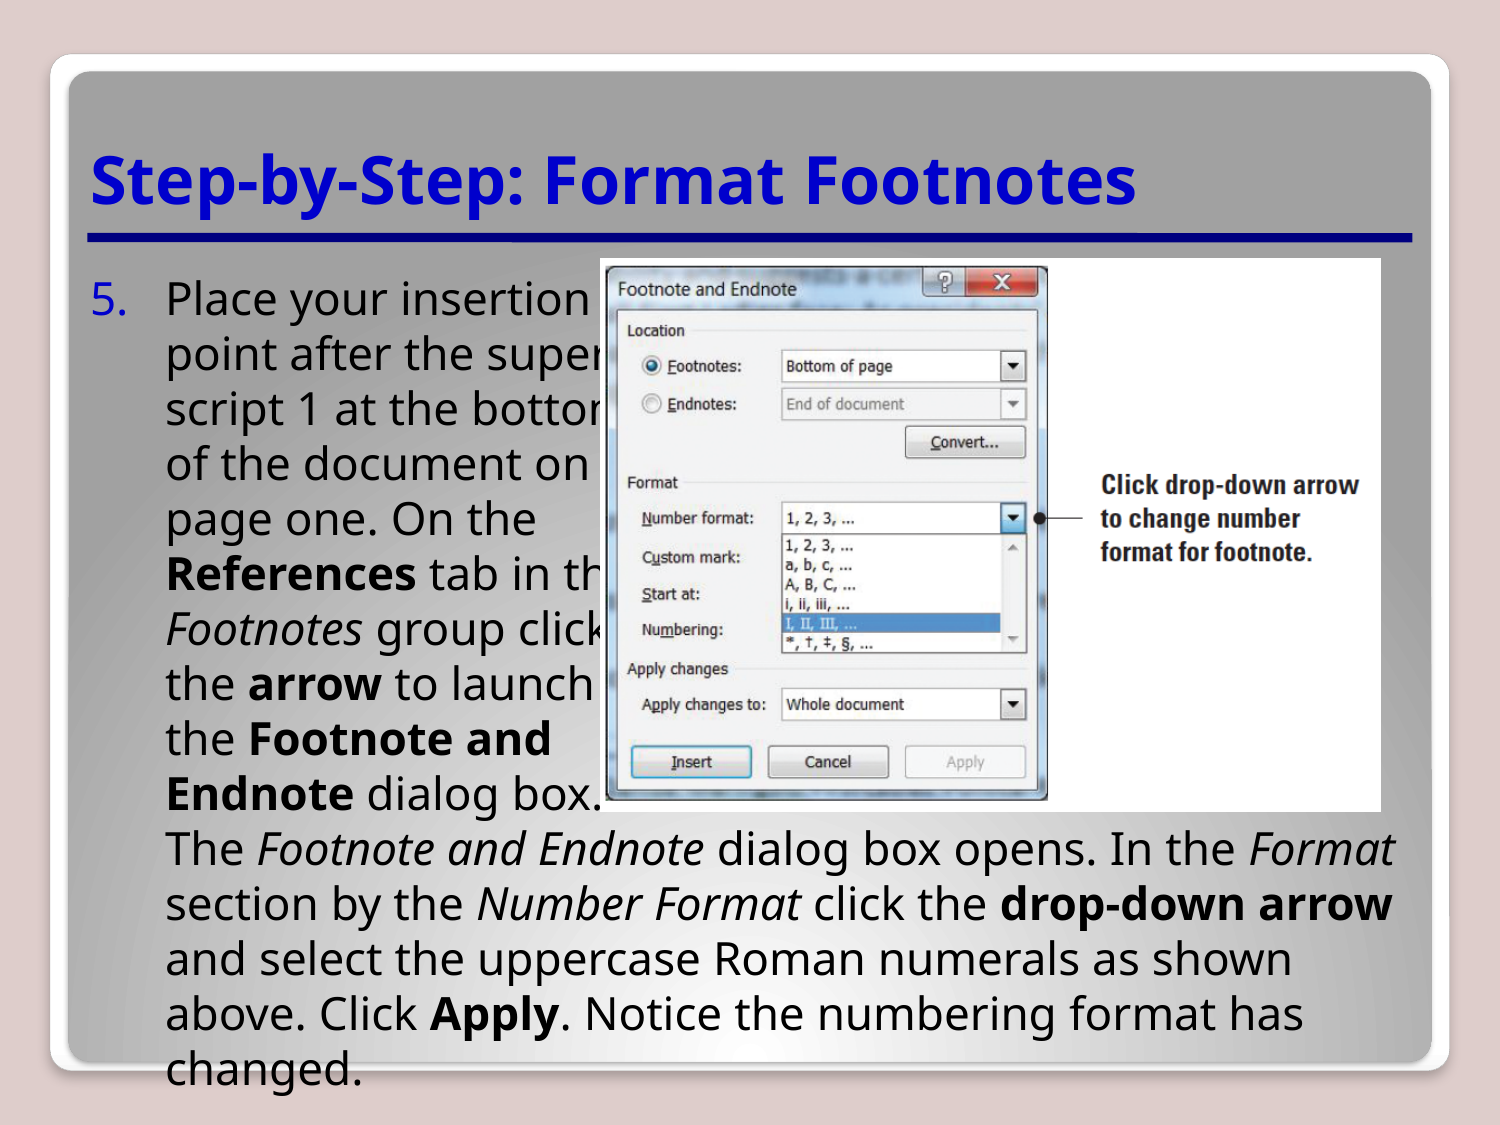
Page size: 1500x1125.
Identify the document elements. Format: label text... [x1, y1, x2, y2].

picture [599, 258, 1381, 812]
title Step-by-Step: Format Footnotes [74, 74, 1426, 226]
list Place your insertion point after the super- script 1 at the bottom of the document on page one. On the References tab in the Footnotes group click the arrow to launch the Footnote and Endnote dialog box. The Footnote and Endnote dialog box opens. In the Format section by the Number Format click the drop-down arrow and select the uppercase Roman numerals as shown above. Click Apply. Notice the numbering format has changed. [74, 262, 1426, 1063]
